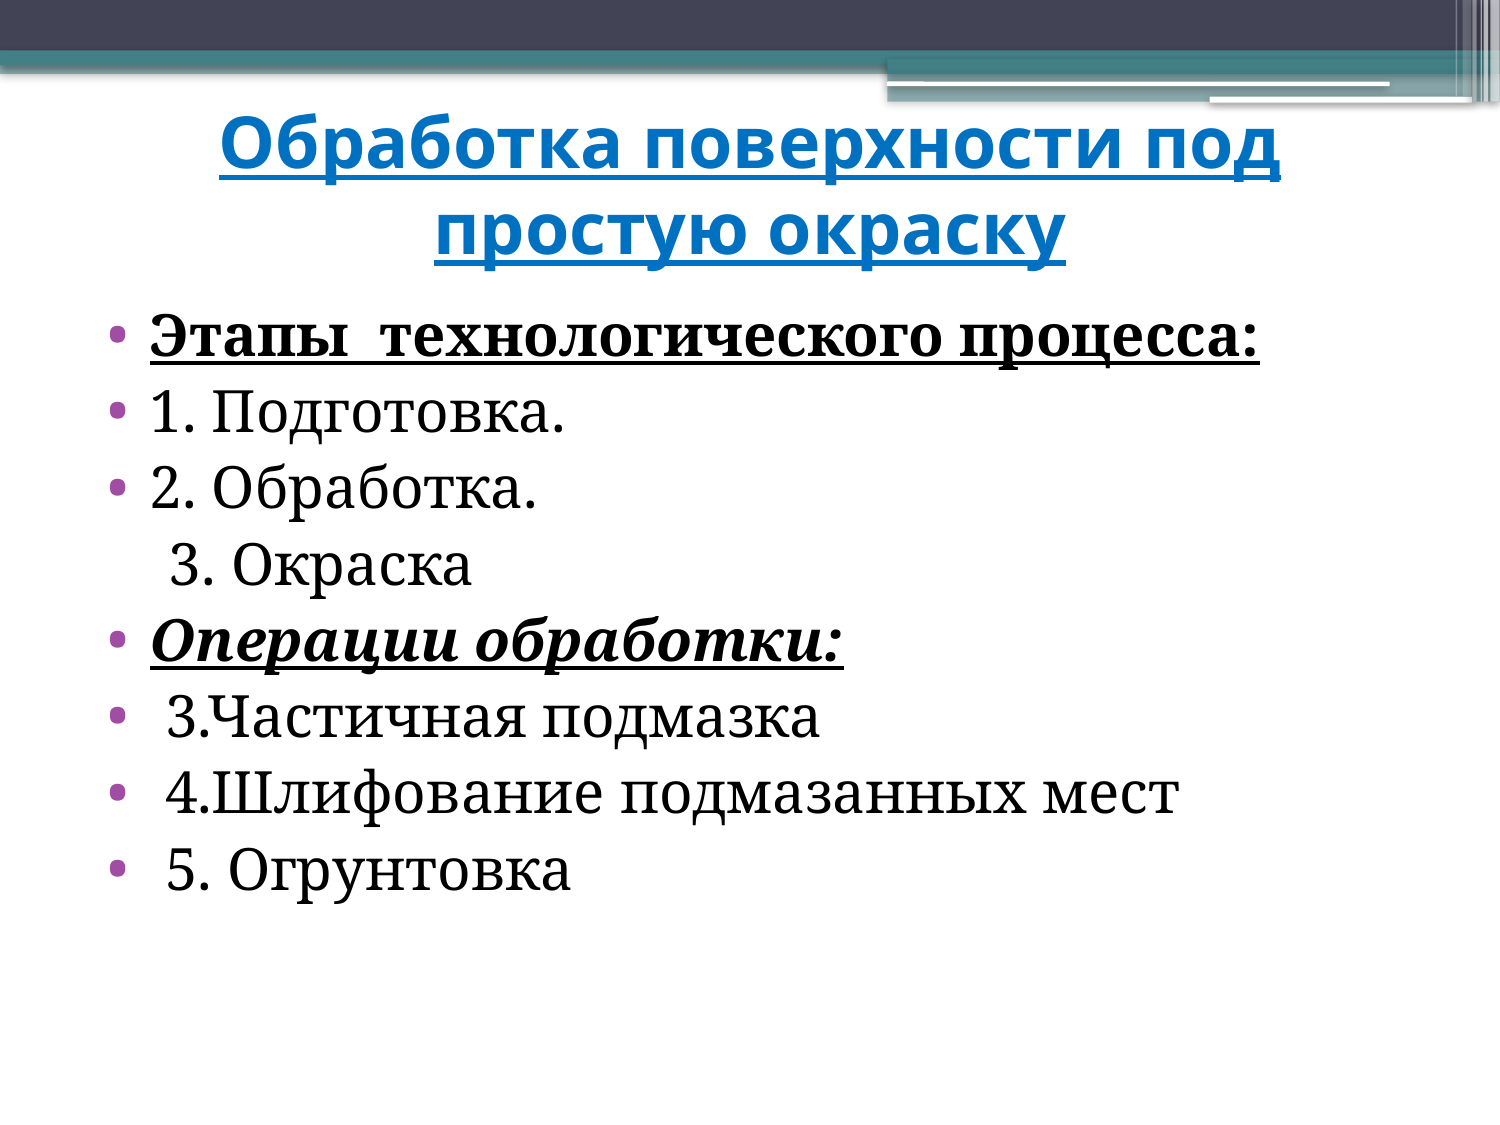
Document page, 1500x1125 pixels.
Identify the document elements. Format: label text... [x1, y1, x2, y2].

list Этапы технологического процесса: 1. Подготовка. 2. Обработка. 3. Окраска Операции обработки: 3.Частичная подмазка 4.Шлифование подмазанных мест 5. Огрунтовка [75, 290, 1425, 1079]
title Обработка поверхности под простую окраску [75, 90, 1425, 290]
